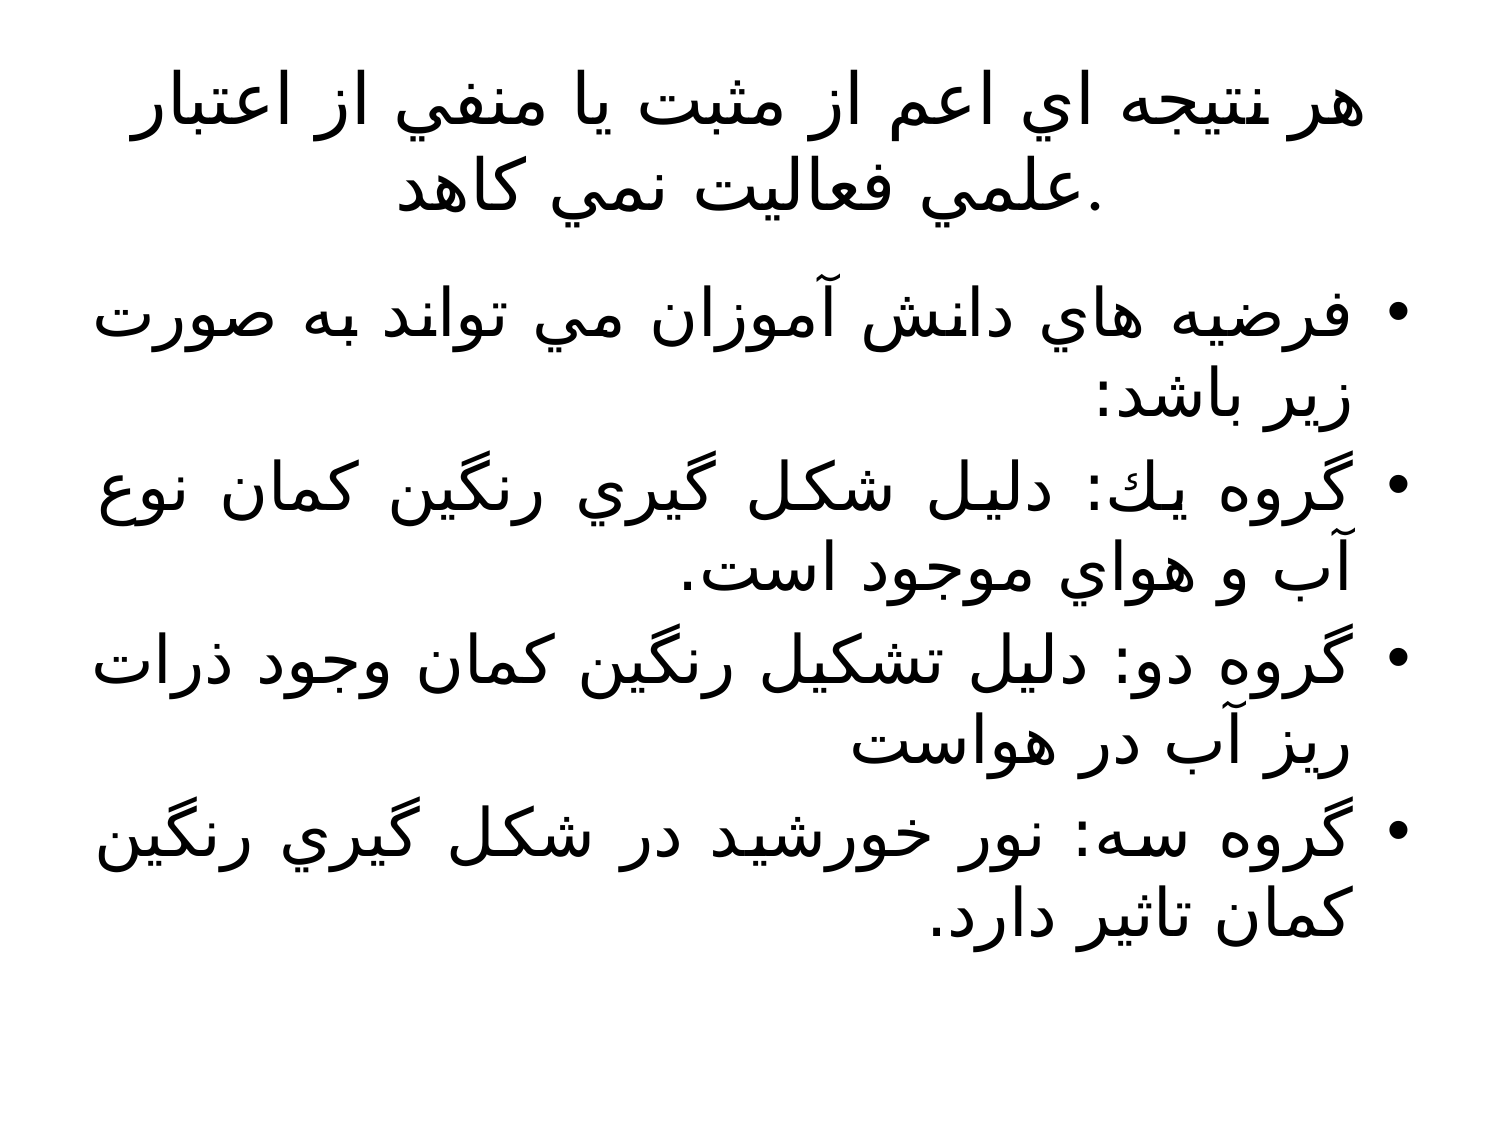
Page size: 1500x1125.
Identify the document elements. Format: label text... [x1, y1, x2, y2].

title هر نتيجه اي اعم از مثبت يا منفي از اعتبار علمي فعاليت نمي كاهد. [75, 45, 1425, 233]
list فرضيه هاي دانش آموزان مي تواند به صورت زير باشد: گروه يك: دليل شكل گيري رنگين كمان نوع آب و هواي موجود است. گروه دو: دليل تشكيل رنگين كمان وجود ذرات ريز آب در هواست گروه سه: نور خورشيد در شكل گيري رنگين كمان تاثير دارد. [75, 262, 1425, 1005]
